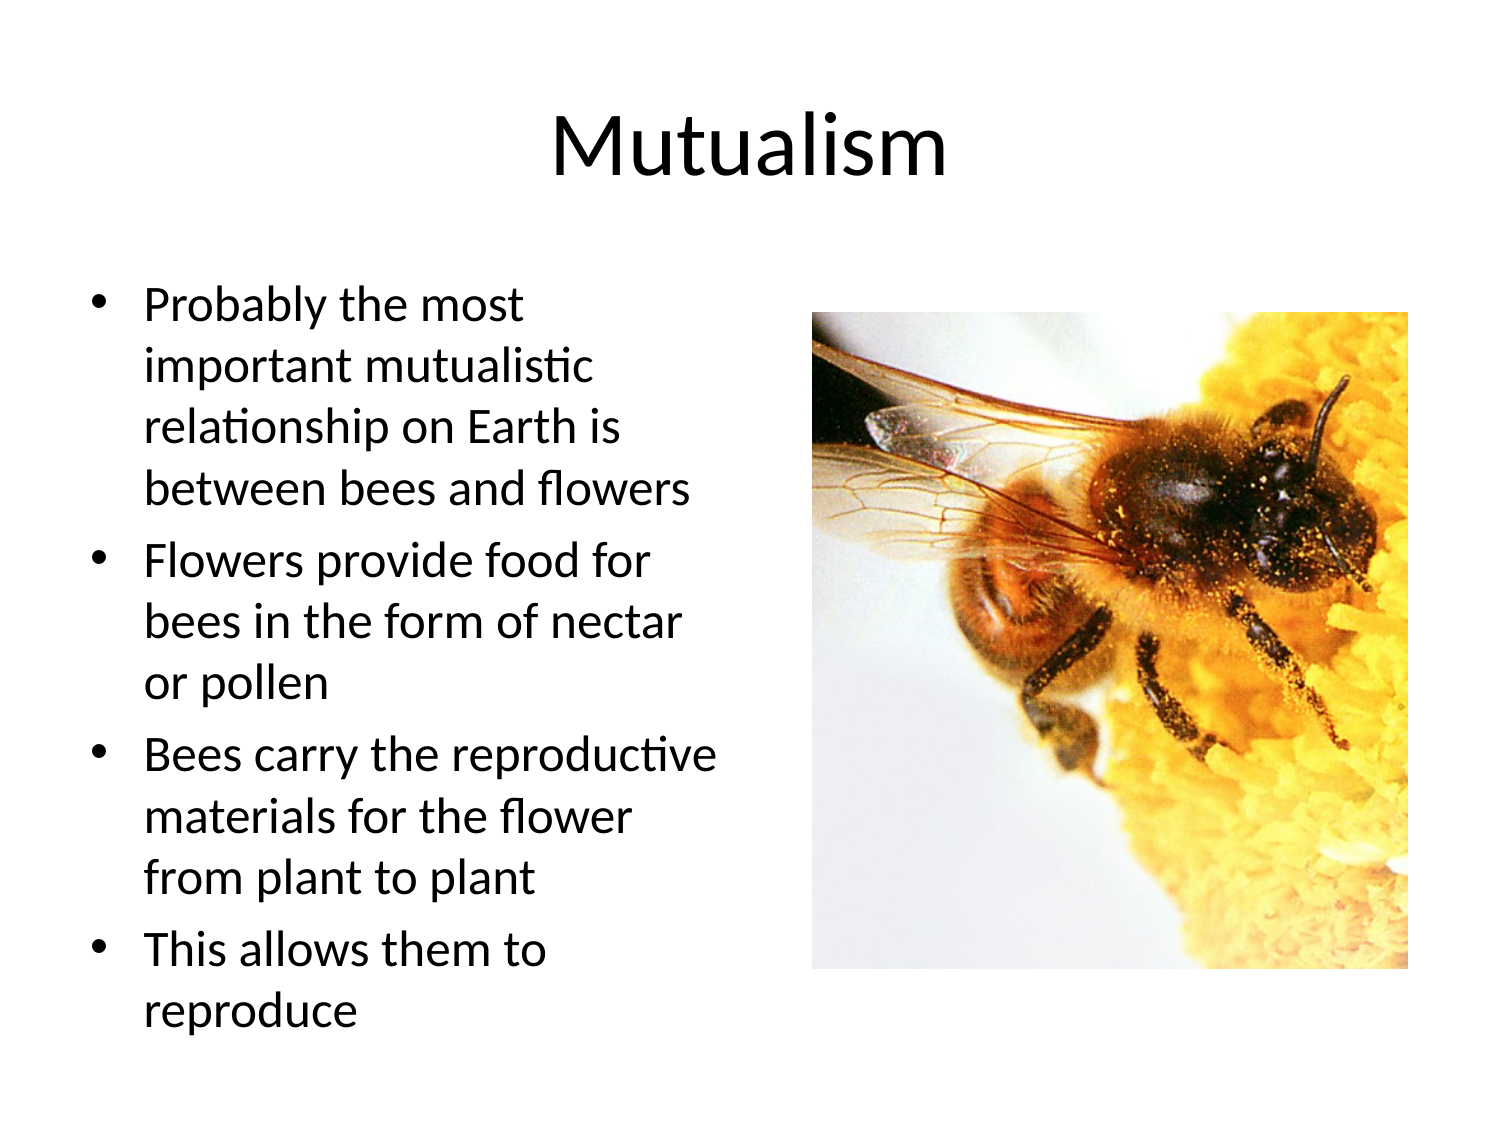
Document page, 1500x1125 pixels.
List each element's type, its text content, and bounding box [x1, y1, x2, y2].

list Probably the most important mutualistic relationship on Earth is between bees and flowers Flowers provide food for bees in the form of nectar or pollen Bees carry the reproductive materials for the flower from plant to plant This allows them to reproduce [75, 262, 738, 1063]
picture [812, 312, 1408, 970]
title Mutualism [75, 45, 1425, 233]
